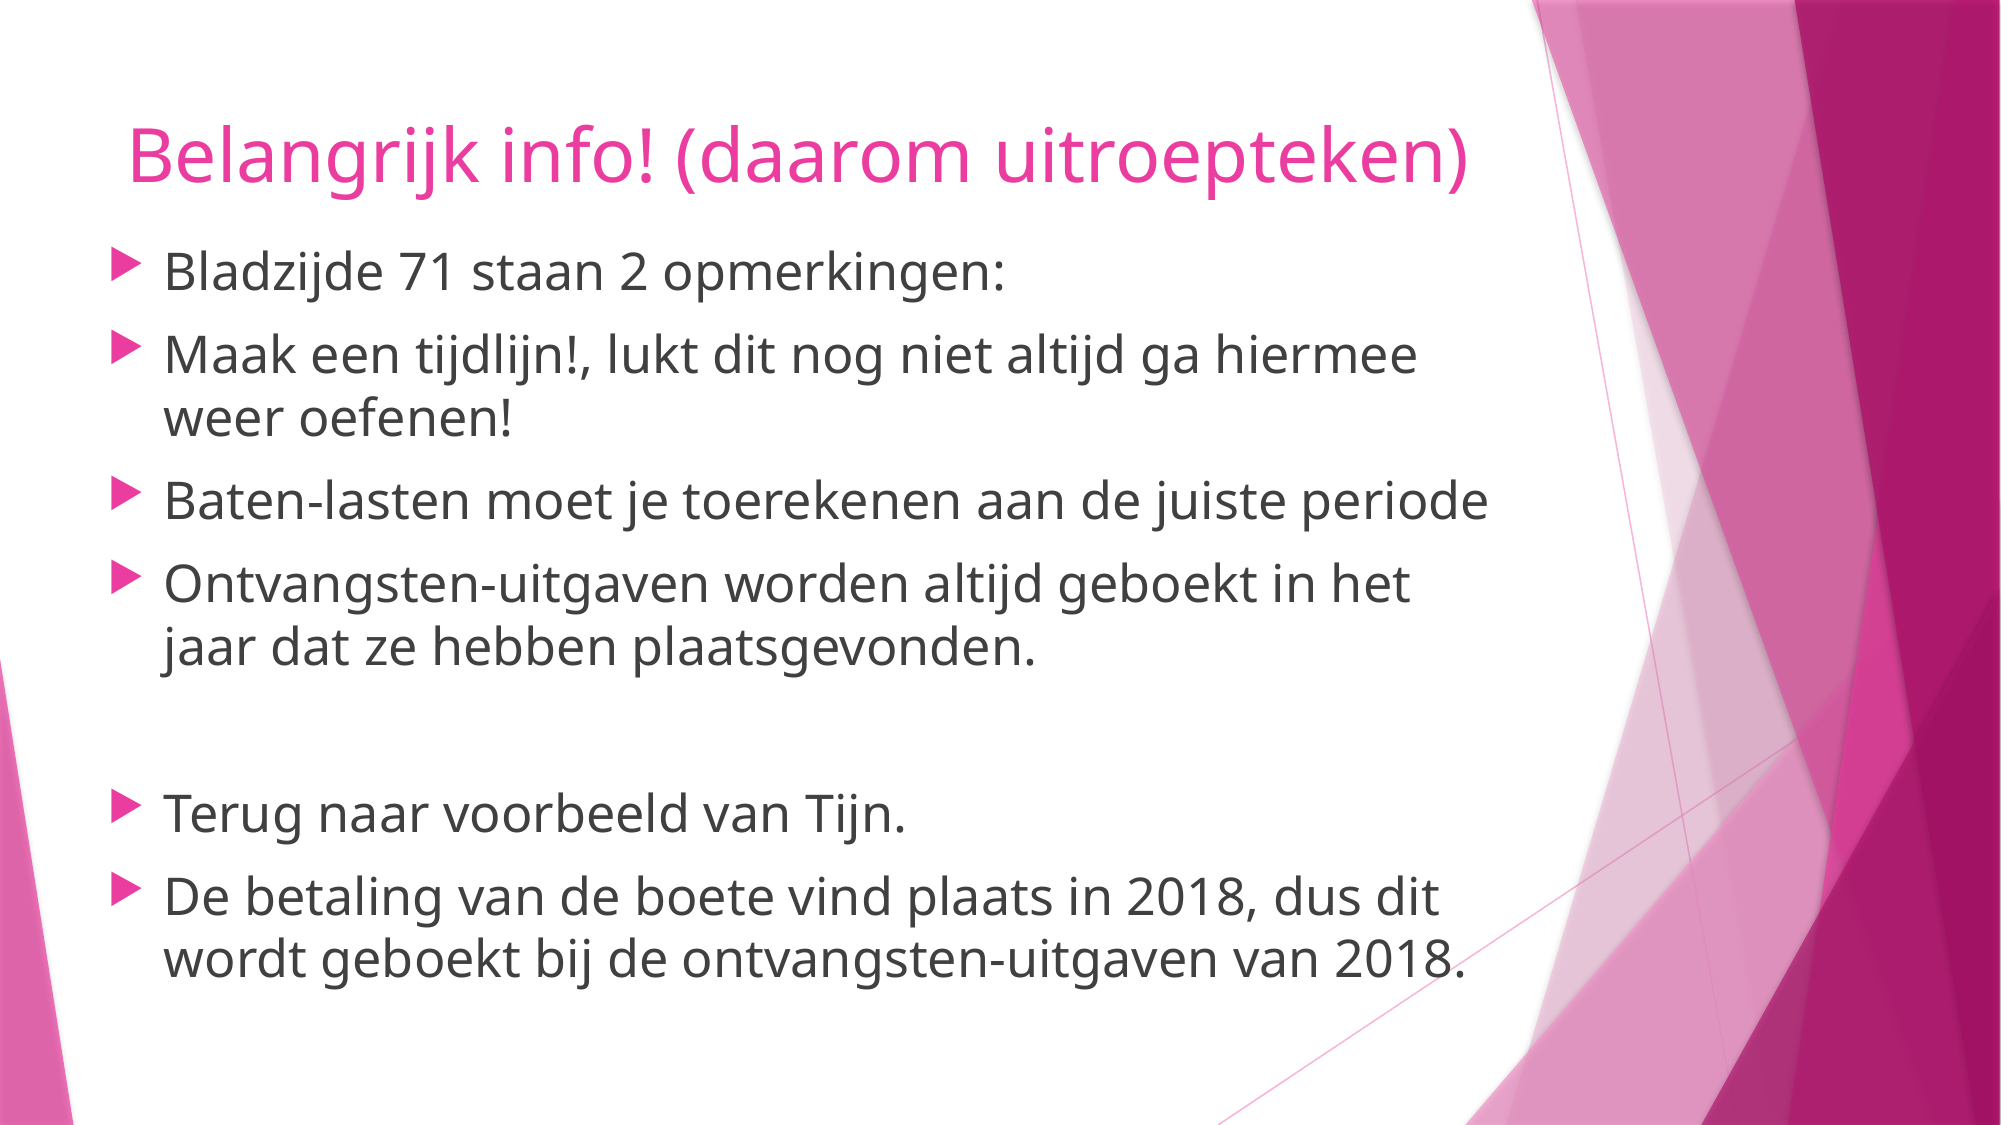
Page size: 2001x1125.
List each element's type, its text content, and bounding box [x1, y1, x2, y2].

list Bladzijde 71 staan 2 opmerkingen: Maak een tijdlijn!, lukt dit nog niet altijd ga hiermee weer oefenen! Baten-lasten moet je toerekenen aan de juiste periode Ontvangsten-uitgaven worden altijd geboekt in het jaar dat ze hebben plaatsgevonden. Terug naar voorbeeld van Tijn. De betaling van de boete vind plaats in 2018, dus dit wordt geboekt bij de ontvangsten-uitgaven van 2018. [92, 230, 1522, 991]
title Belangrijk info! (daarom uitroepteken) [111, 99, 1522, 230]
